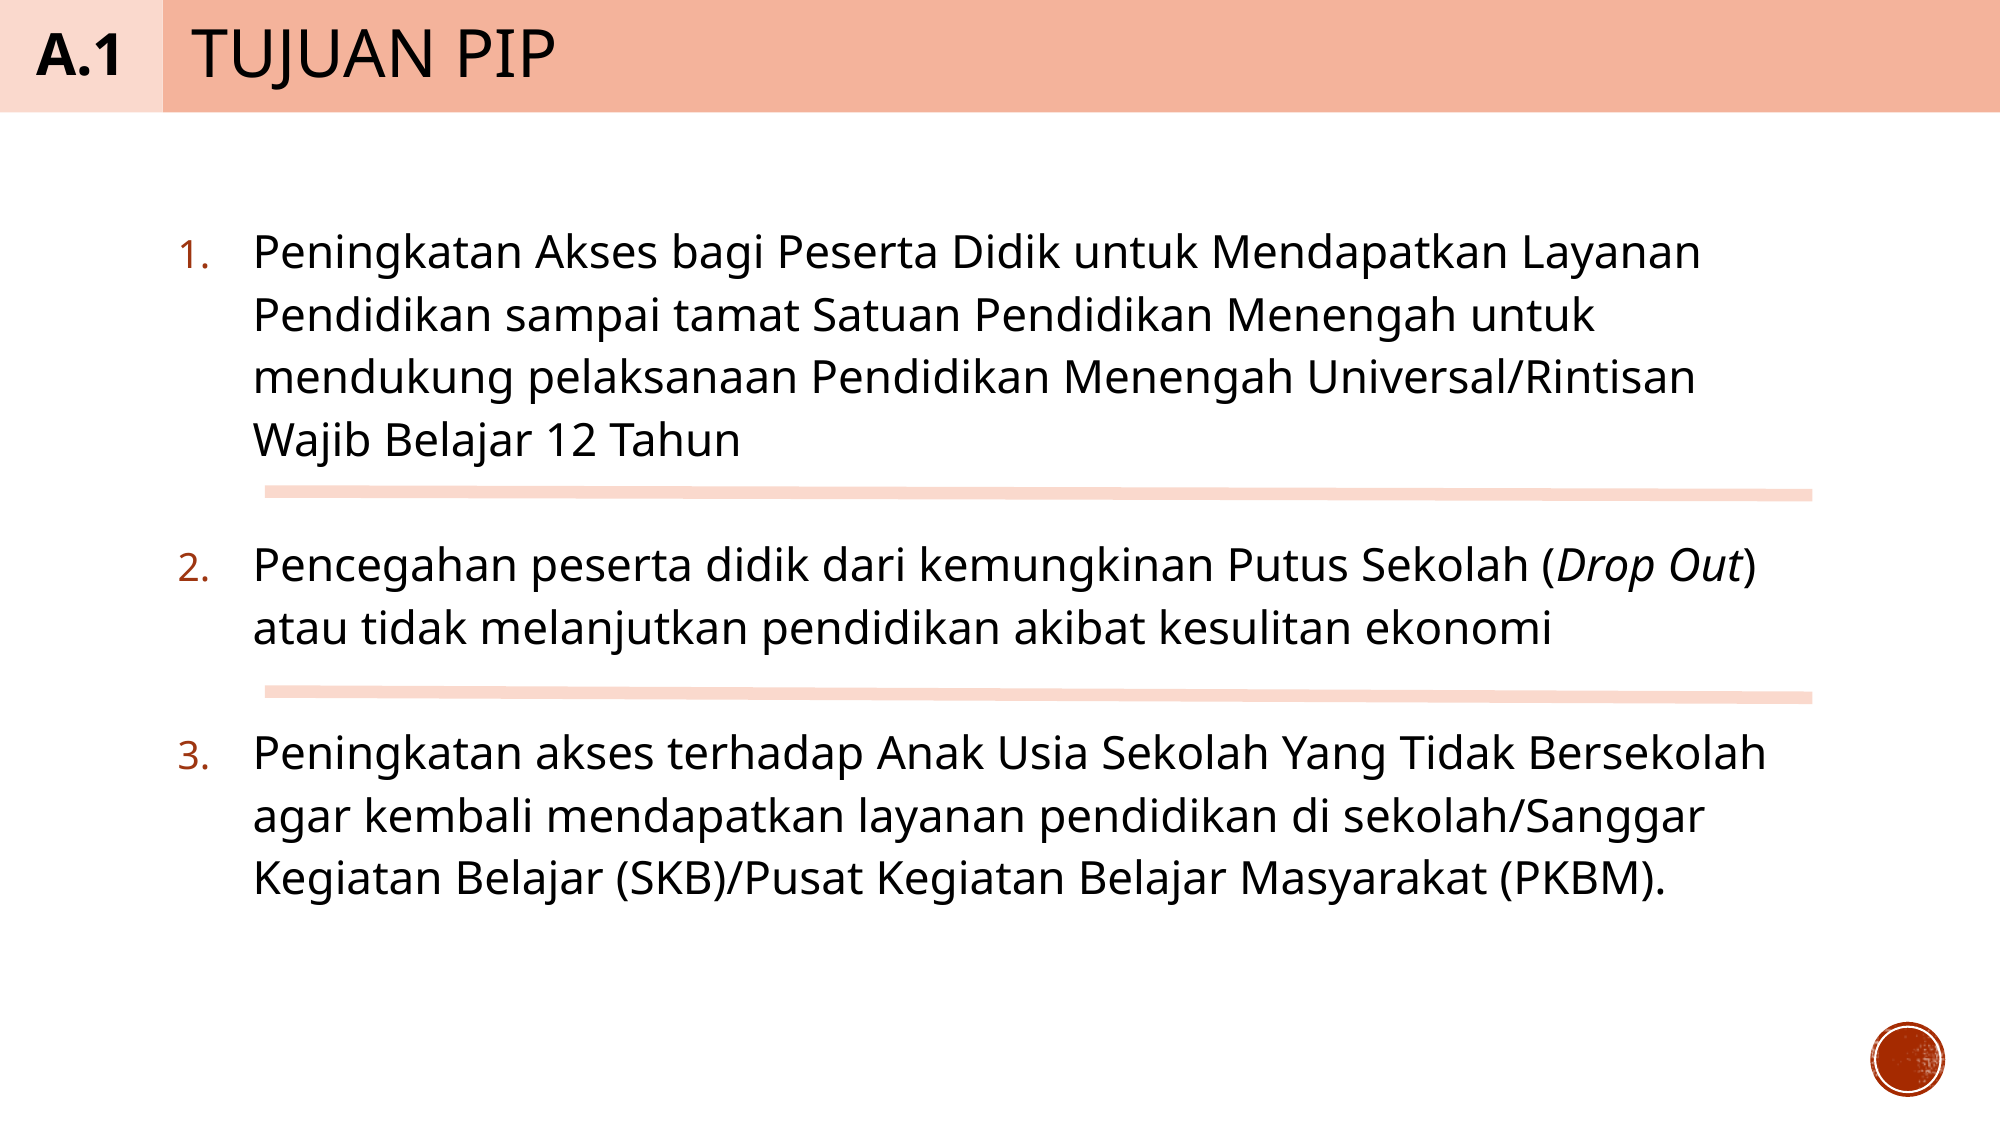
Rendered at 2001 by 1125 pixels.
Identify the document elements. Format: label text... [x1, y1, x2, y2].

text_box [264, 690, 1813, 699]
title Tujuan pip [163, 0, 2000, 113]
list Peningkatan Akses bagi Peserta Didik untuk Mendapatkan Layanan Pendidikan sampai tamat Satuan Pendidikan Menengah untuk mendukung pelaksanaan Pendidikan Menengah Universal/Rintisan Wajib Belajar 12 Tahun Pencegahan peserta didik dari kemungkinan Putus Sekolah (Drop Out) atau tidak melanjutkan pendidikan akibat kesulitan ekonomi Peningkatan akses terhadap Anak Usia Sekolah Yang Tidak Bersekolah agar kembali mendapatkan layanan pendidikan di sekolah/Sanggar Kegiatan Belajar (SKB)/Pusat Kegiatan Belajar Masyarakat (PKBM). [162, 207, 1813, 946]
text_box [264, 490, 1813, 497]
text_box A.1 [0, 0, 163, 113]
